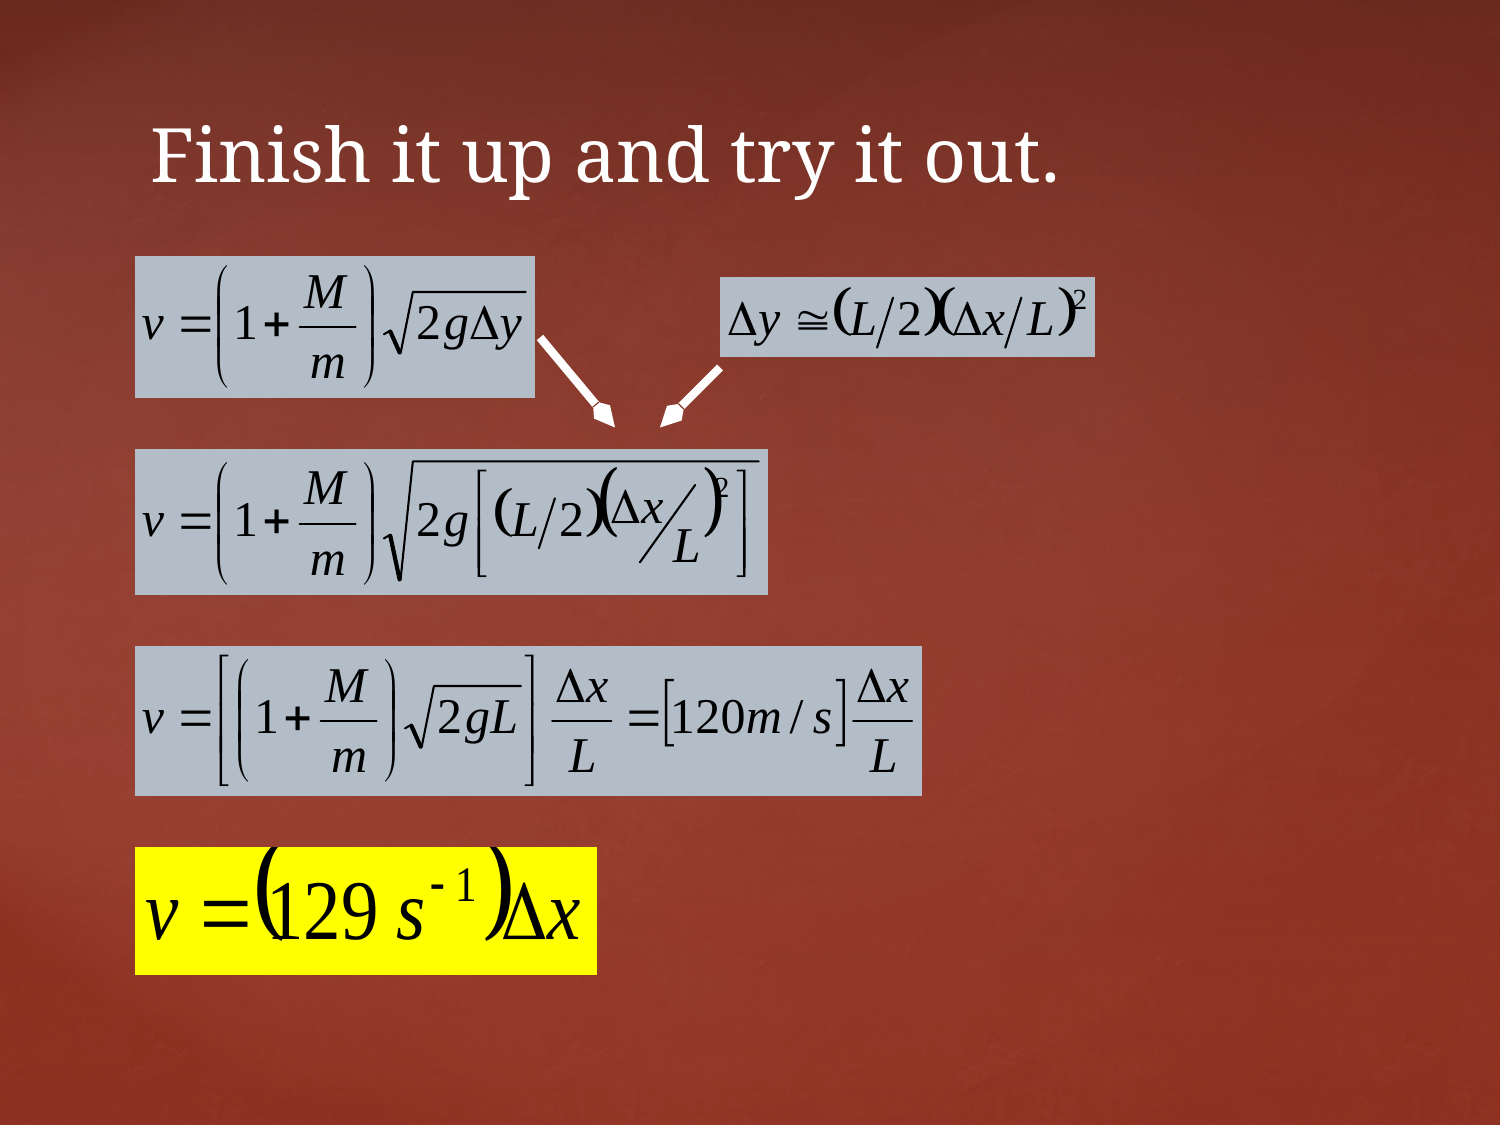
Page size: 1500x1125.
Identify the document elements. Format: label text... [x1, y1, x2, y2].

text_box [134, 846, 598, 976]
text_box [539, 336, 616, 428]
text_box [134, 255, 536, 399]
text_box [134, 645, 923, 797]
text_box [719, 276, 1096, 358]
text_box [659, 366, 721, 428]
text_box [134, 448, 769, 596]
title Finish it up and try it out. [135, 67, 1373, 205]
